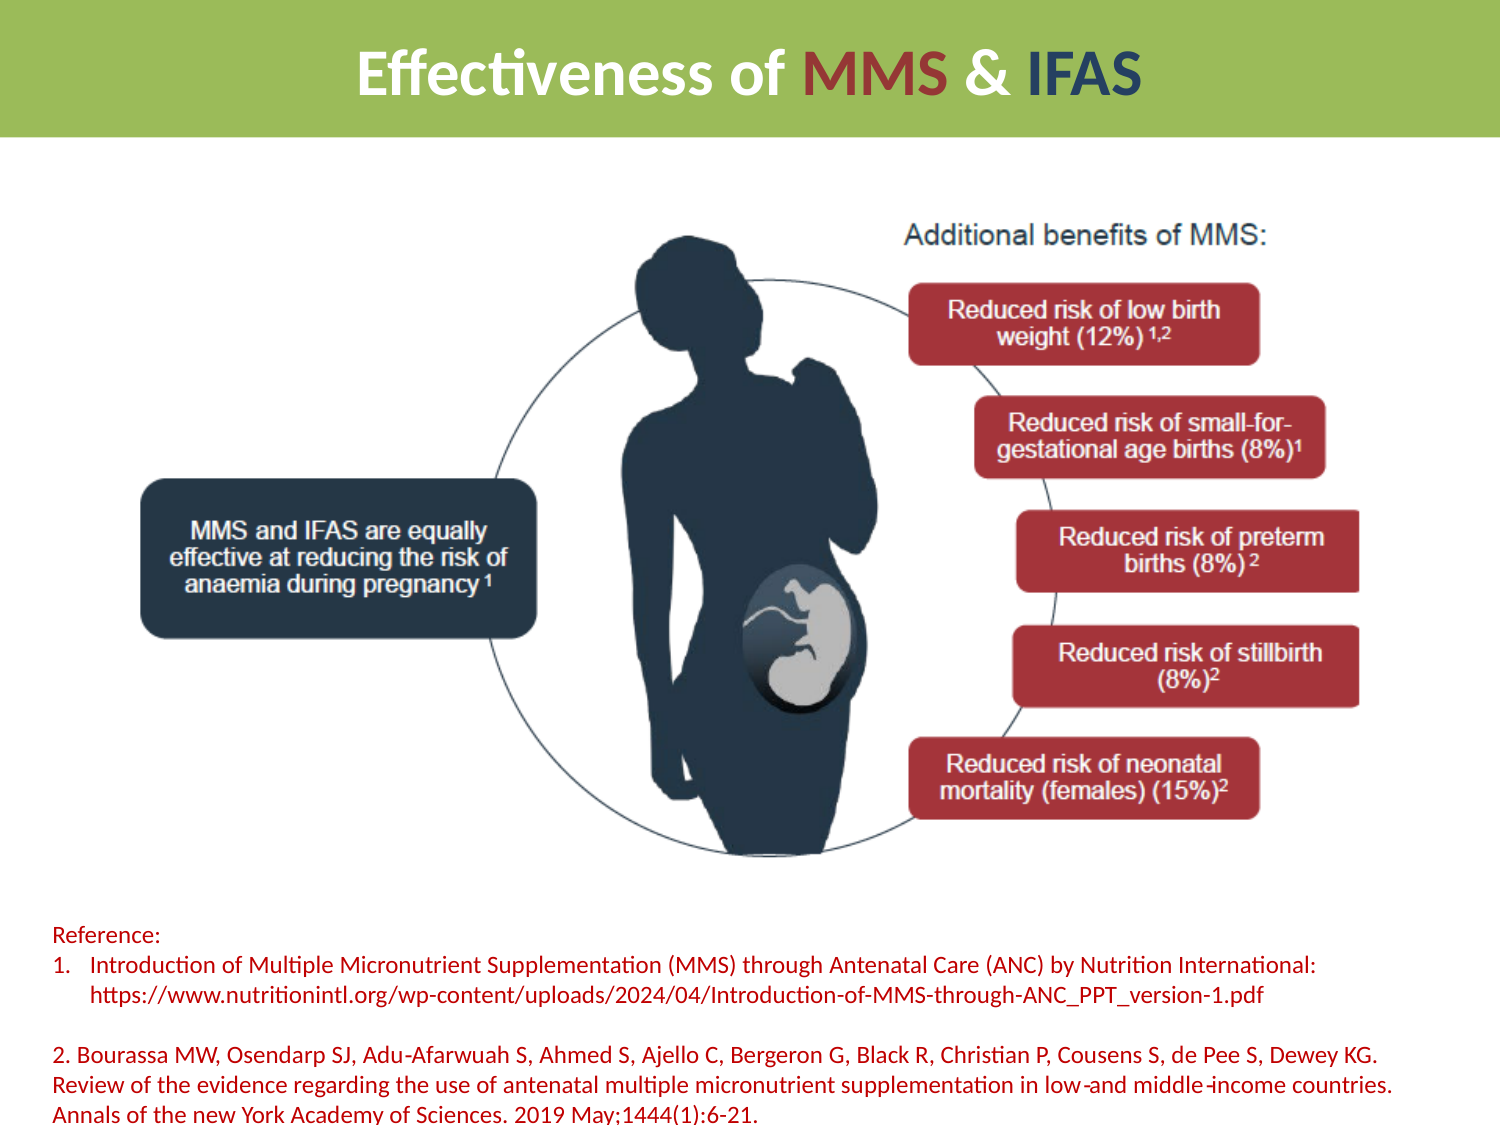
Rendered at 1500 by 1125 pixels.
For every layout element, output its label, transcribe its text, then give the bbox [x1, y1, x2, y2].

text_box Reference: Introduction of Multiple Micronutrient Supplementation (MMS) through Antenatal Care (ANC) by Nutrition International: https://www.nutritionintl.org/wp-content/uploads/2024/04/Introduction-of-MMS-through-ANC_PPT_version-1.pdf 2. Bourassa MW, Osendarp SJ, Adu‐Afarwuah S, Ahmed S, Ajello C, Bergeron G, Black R, Christian P, Cousens S, de Pee S, Dewey KG. Review of the evidence regarding the use of antenatal multiple micronutrient supplementation in low‐and middle‐income countries. Annals of the new York Academy of Sciences. 2019 May;1444(1):6-21. [37, 911, 1463, 1125]
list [139, 178, 1361, 870]
text_box Effectiveness of MMS & IFAS [0, 0, 1500, 138]
